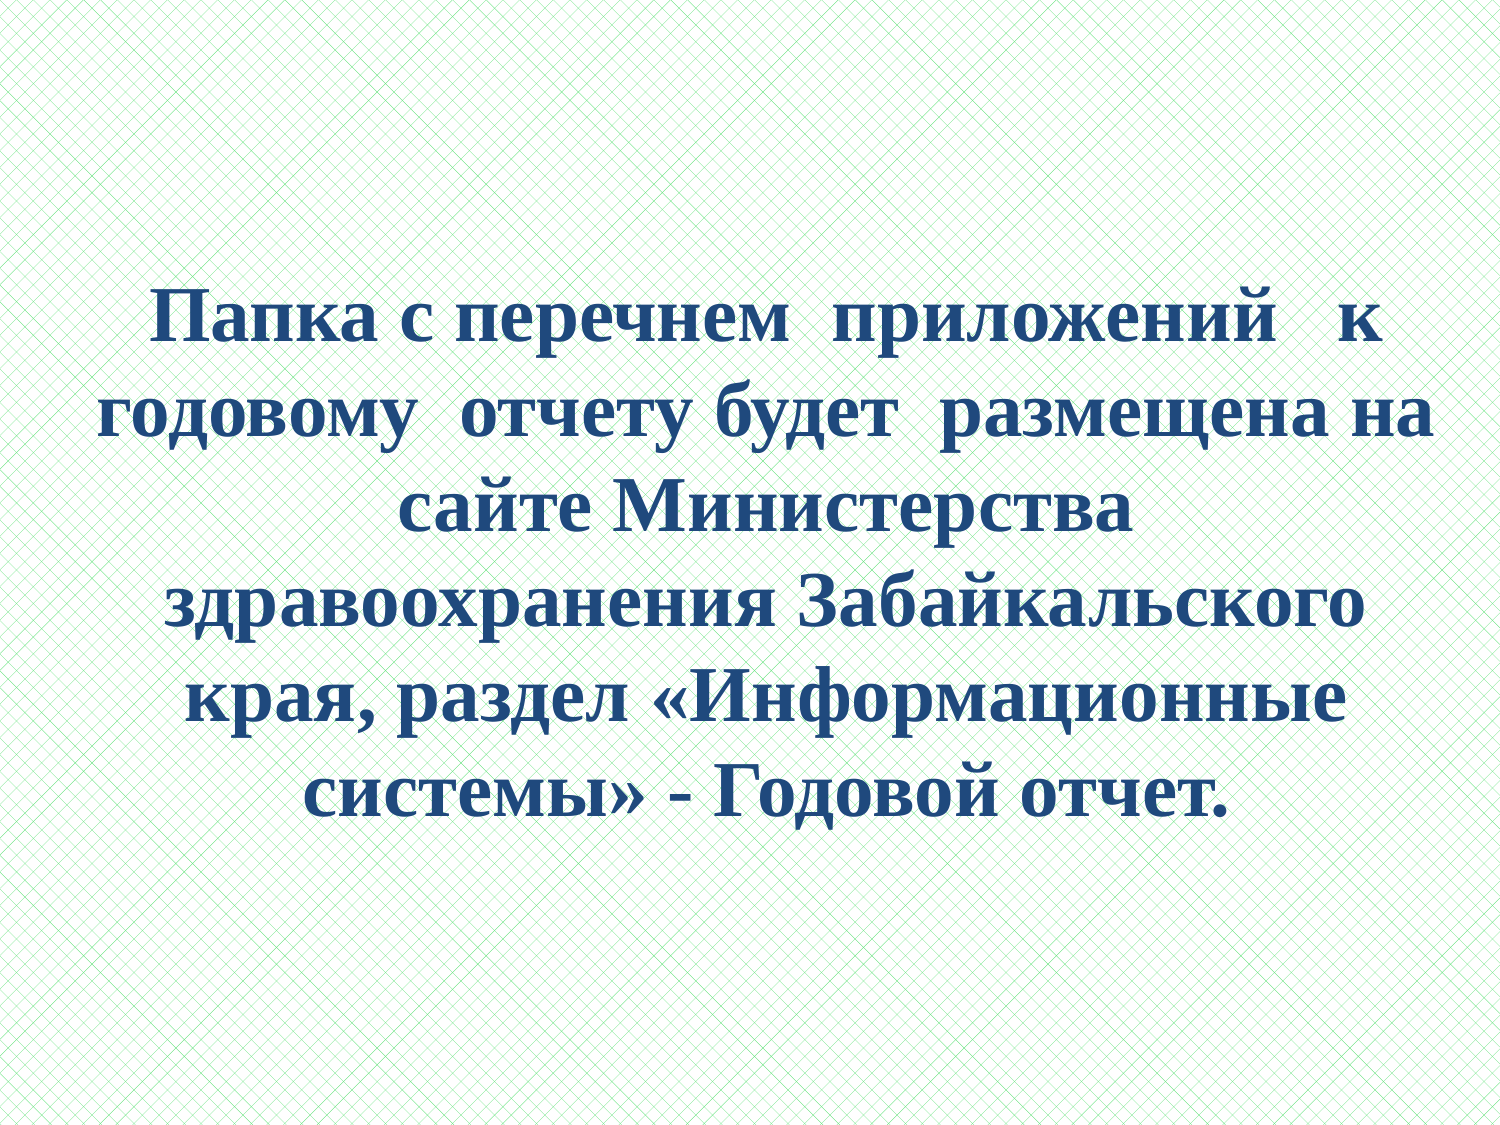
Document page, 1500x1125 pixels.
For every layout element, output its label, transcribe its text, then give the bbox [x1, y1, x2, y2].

text_box Папка с перечнем приложений к годовому отчету будет размещена на сайте Министерства здравоохранения Забайкальского края, раздел «Информационные системы» - Годовой отчет. [75, 255, 1458, 841]
